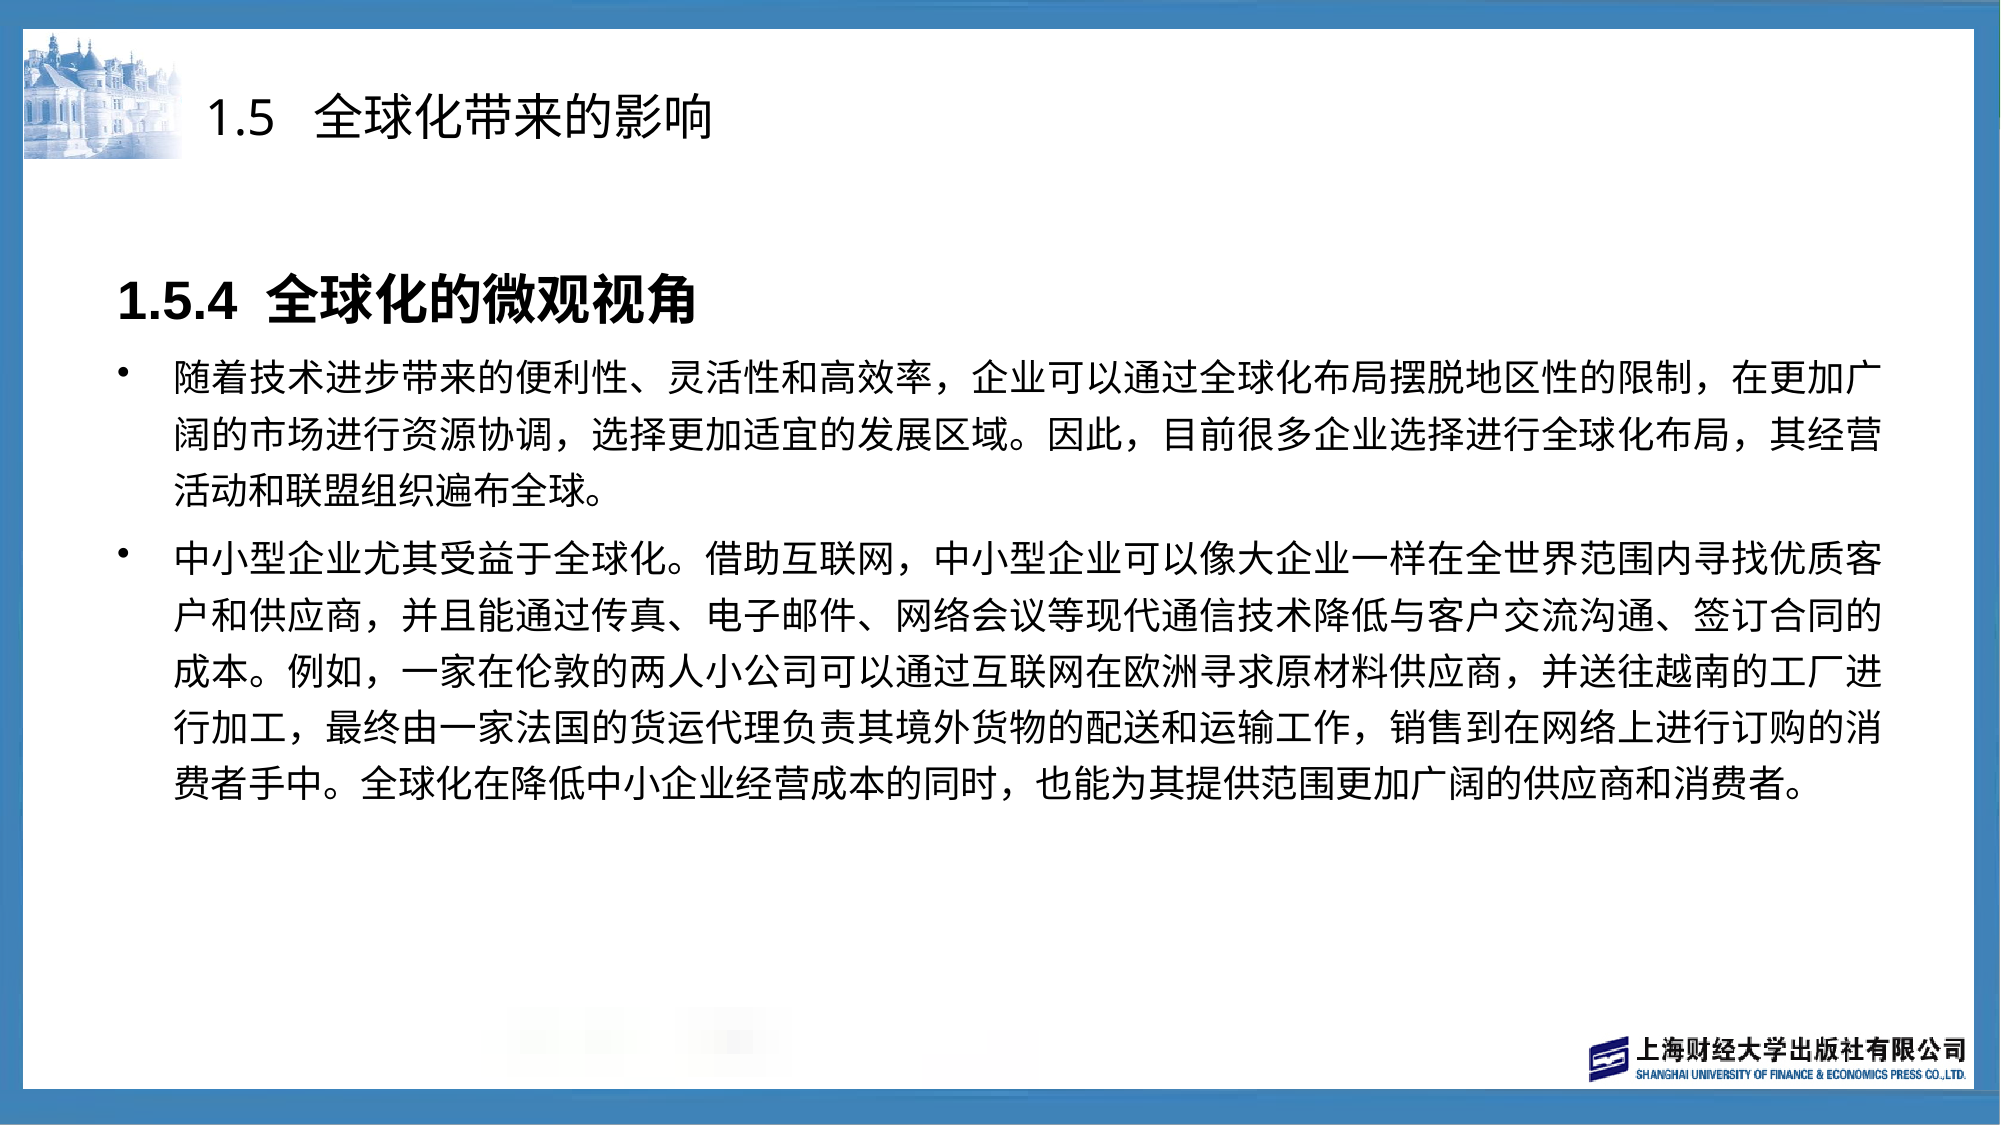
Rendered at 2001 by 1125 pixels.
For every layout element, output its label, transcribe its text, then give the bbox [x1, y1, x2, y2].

title 1.5 全球化带来的影响 [190, 64, 1547, 168]
picture [0, 0, 2001, 1125]
list 1.5.4 全球化的微观视角 随着技术进步带来的便利性、灵活性和高效率，企业可以通过全球化布局摆脱地区性的限制，在更加广阔的市场进行资源协调，选择更加适宜的发展区域。因此，目前很多企业选择进行全球化布局，其经营活动和联盟组织遍布全球。 中小型企业尤其受益于全球化。借助互联网，中小型企业可以像大企业一样在全世界范围内寻找优质客户和供应商，并且能通过传真、电子邮件、网络会议等现代通信技术降低与客户交流沟通、签订合同的成本。例如，一家在伦敦的两人小公司可以通过互联网在欧洲寻求原材料供应商，并送往越南的工厂进行加工，最终由一家法国的货运代理负责其境外货物的配送和运输工作，销售到在网络上进行订购的消费者手中。全球化在降低中小企业经营成本的同时，也能为其提供范围更加广阔的供应商和消费者。 [102, 241, 1898, 1065]
